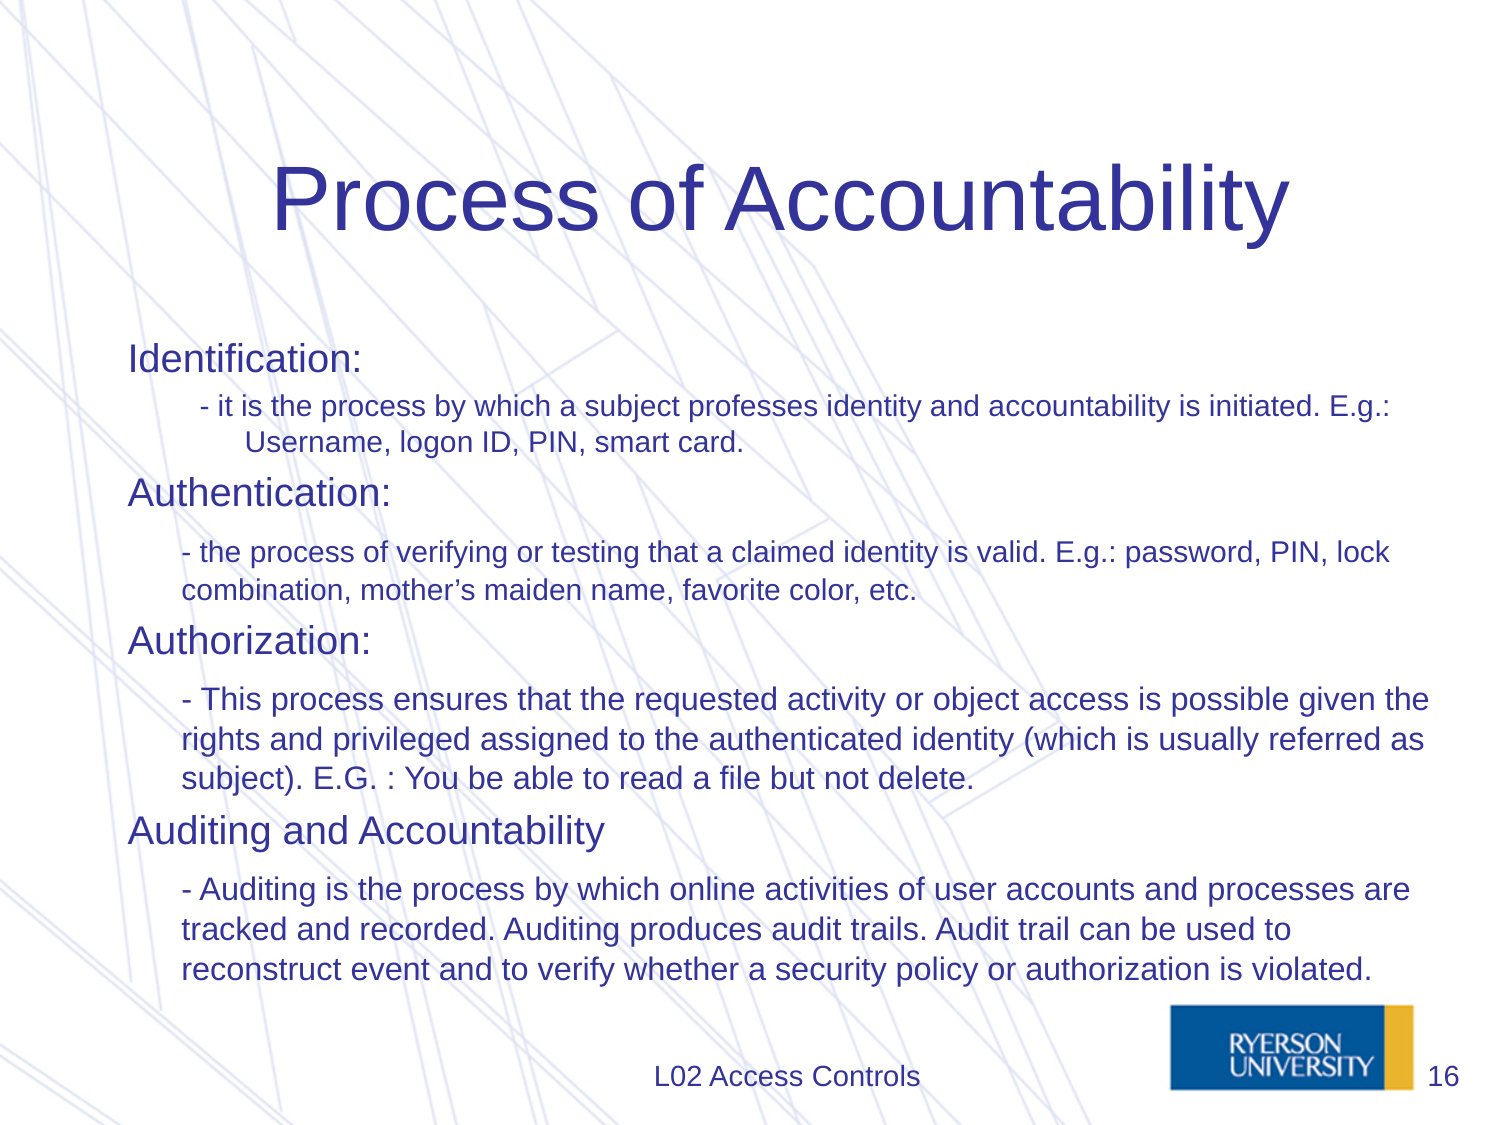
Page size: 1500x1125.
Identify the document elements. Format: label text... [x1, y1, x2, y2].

list Identification: - it is the process by which a subject professes identity and accountability is initiated. E.g.: Username, logon ID, PIN, smart card. Authentication: - the process of verifying or testing that a claimed identity is valid. E.g.: password, PIN, lock combination, mother’s maiden name, favorite color, etc. Authorization: - This process ensures that the requested activity or object access is possible given the rights and privileged assigned to the authenticated identity (which is usually referred as subject). E.G. : You be able to read a file but not delete. Auditing and Accountability - Auditing is the process by which online activities of user accounts and processes are tracked and recorded. Auditing produces audit trails. Audit trail can be used to reconstruct event and to verify whether a security policy or authorization is violated. [112, 324, 1451, 1001]
title Process of Accountability [112, 99, 1451, 288]
slide_number 16 [1399, 1049, 1476, 1113]
picture [0, 0, 1500, 1125]
footer L02 Access Controls [449, 1049, 1126, 1113]
